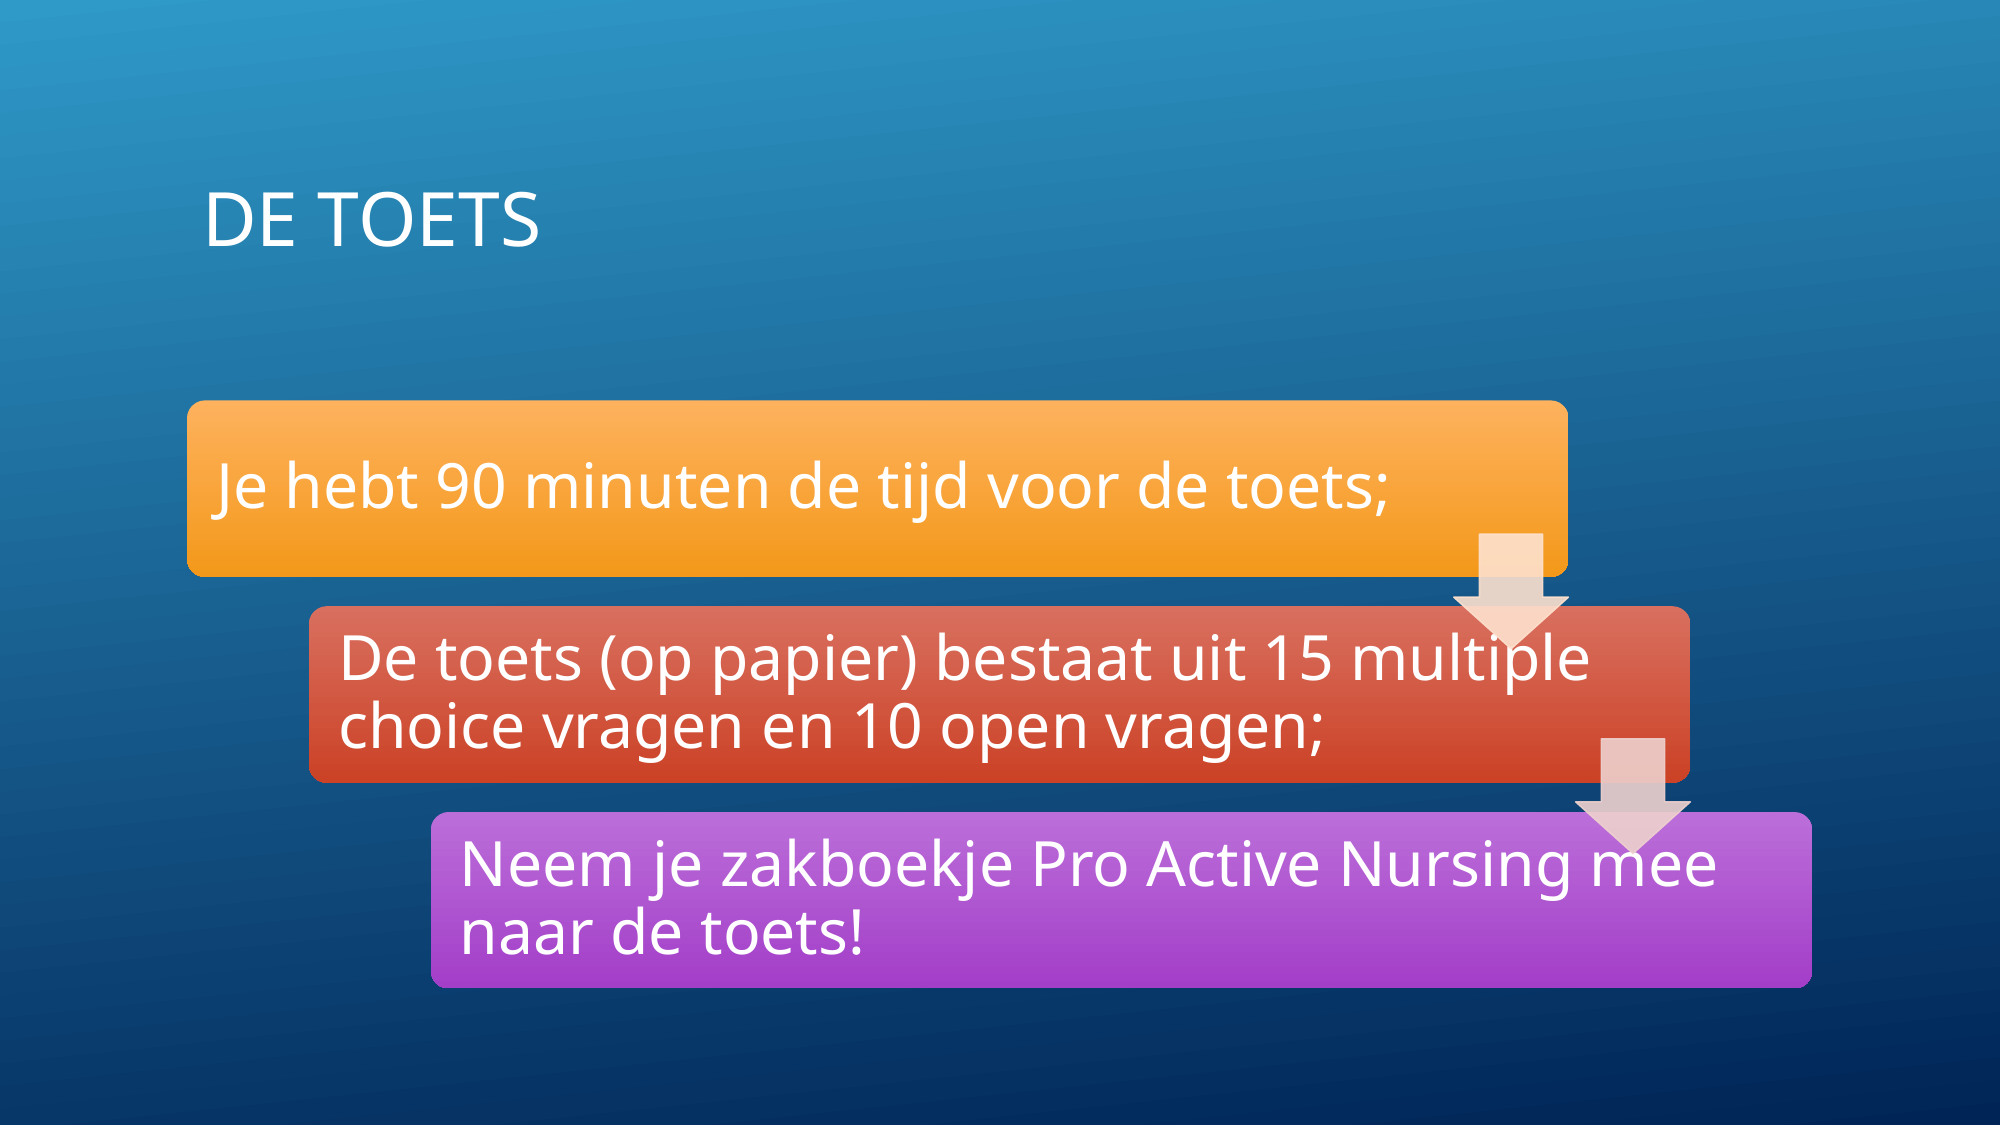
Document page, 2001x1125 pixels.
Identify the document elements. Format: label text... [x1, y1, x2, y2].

text_box [0, 0, 2000, 1125]
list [186, 400, 1813, 989]
title De toets [187, 101, 1813, 344]
